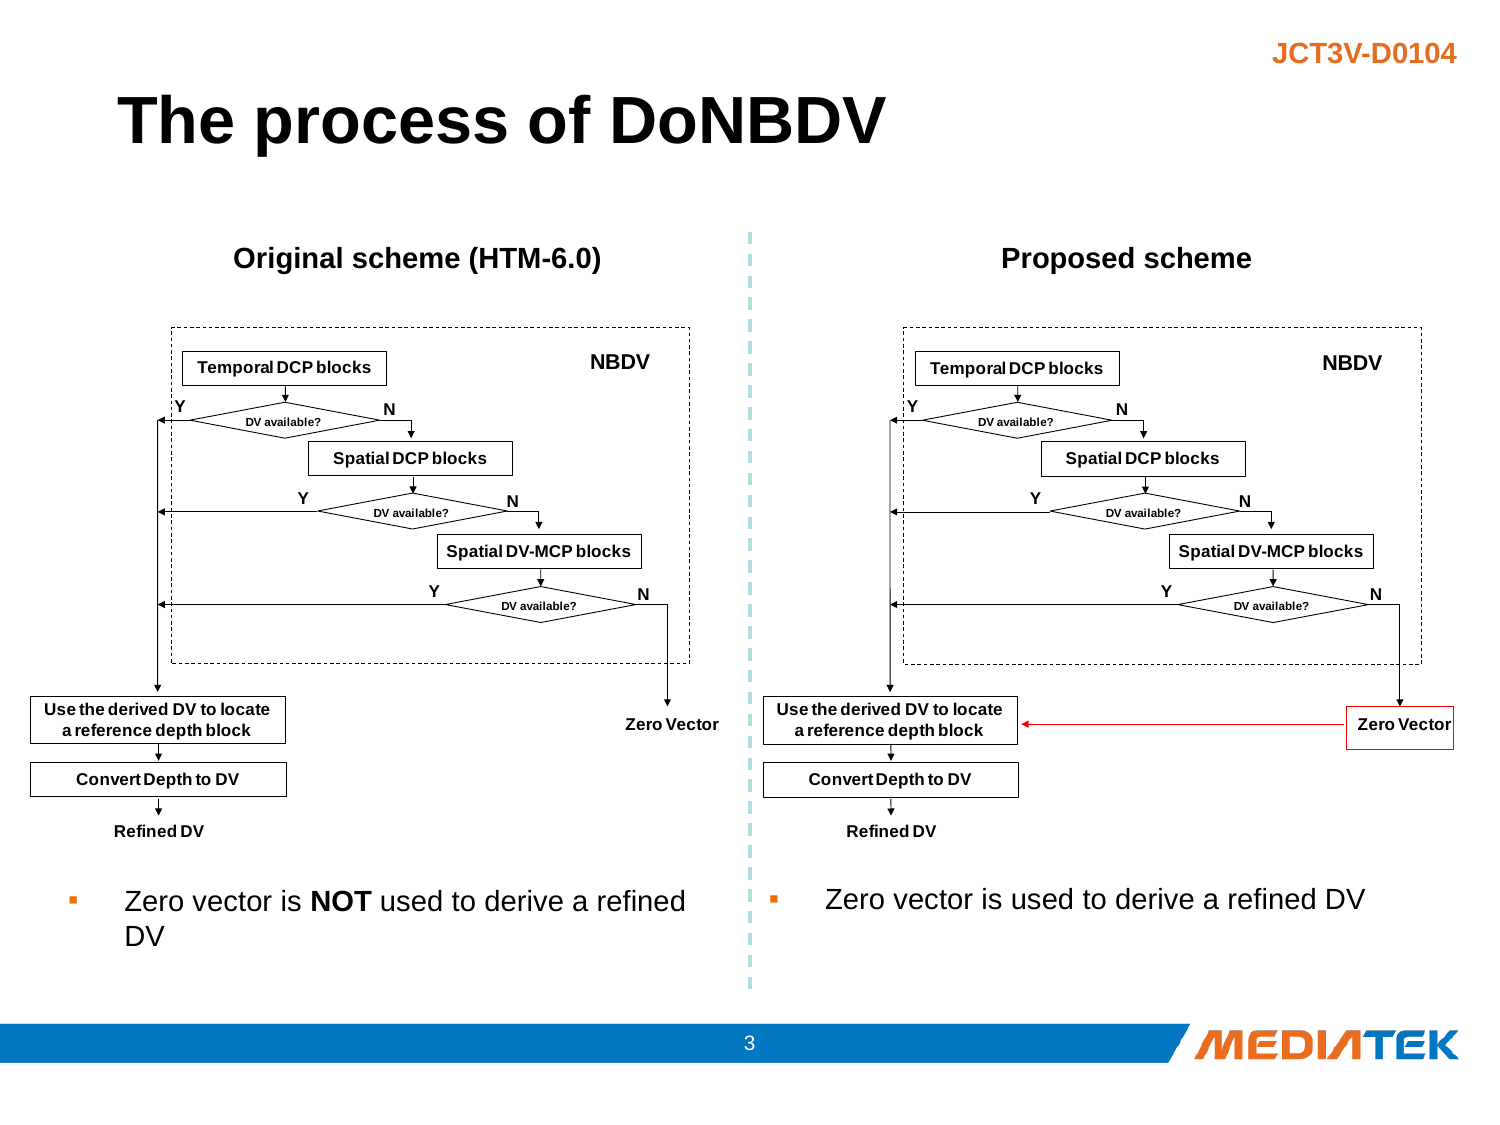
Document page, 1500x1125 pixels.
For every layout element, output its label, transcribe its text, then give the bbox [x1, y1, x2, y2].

text_box Original scheme (HTM-6.0) [218, 231, 644, 282]
picture [789, 1023, 1459, 1063]
title The process of DoNBDV [101, 62, 1425, 172]
picture [0, 1023, 711, 1063]
picture [29, 325, 739, 847]
slide_number 2 [711, 1022, 789, 1090]
list Zero vector is NOT used to derive a refined DV [52, 874, 745, 998]
text_box Proposed scheme [986, 231, 1282, 282]
picture [761, 325, 1471, 847]
text_box Zero vector is used to derive a refined DV [754, 873, 1451, 996]
